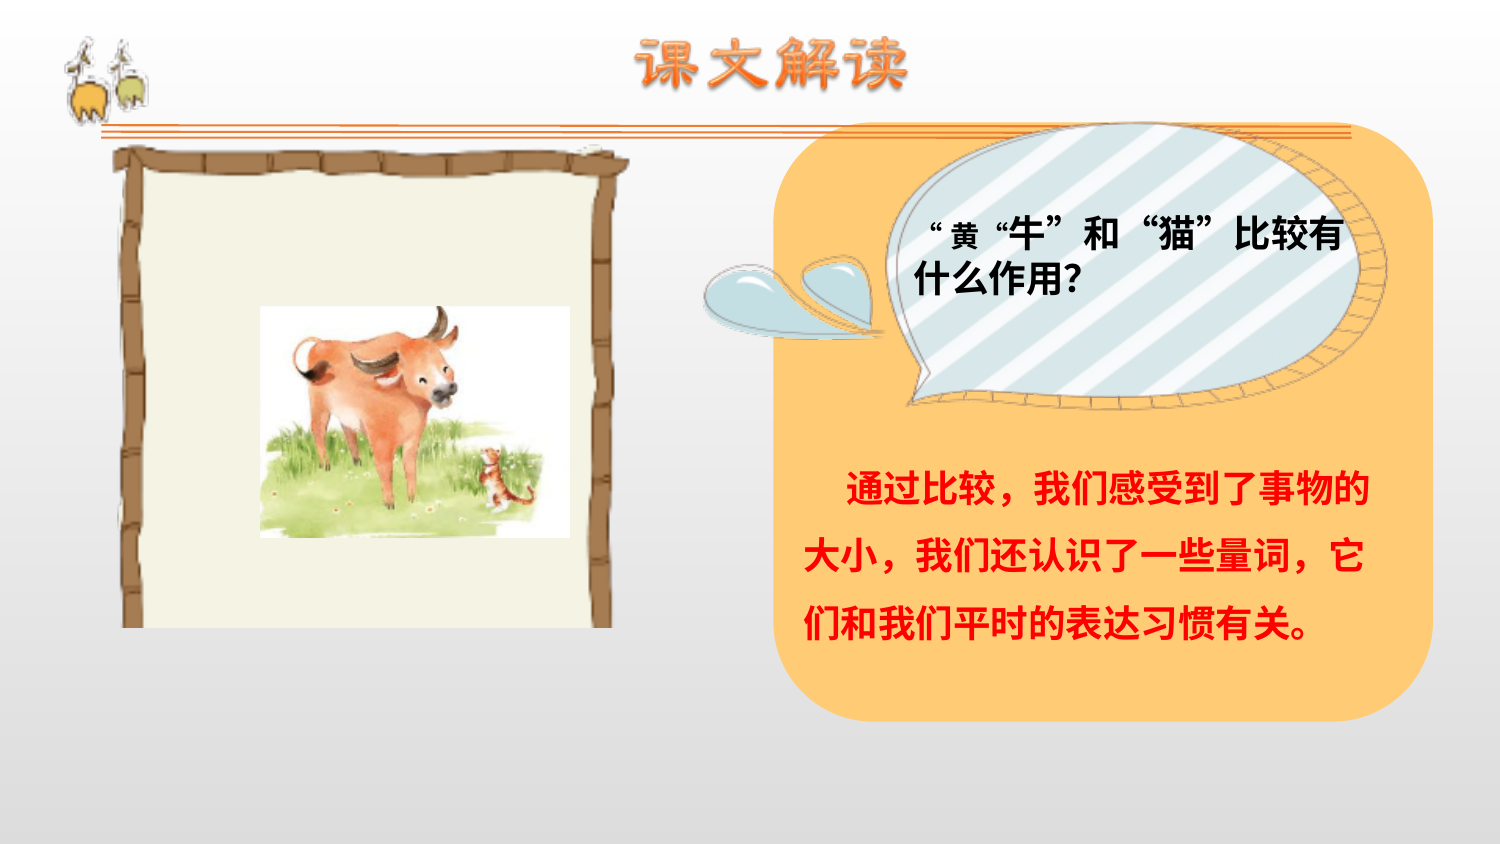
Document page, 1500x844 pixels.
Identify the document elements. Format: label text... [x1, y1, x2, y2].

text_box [101, 125, 676, 138]
text_box [773, 148, 1433, 722]
picture [13, 0, 1400, 628]
text_box 通过比较，我们感受到了事物的大小，我们还认识了一些量词，它们和我们平时的表达习惯有关。 [792, 437, 1400, 651]
